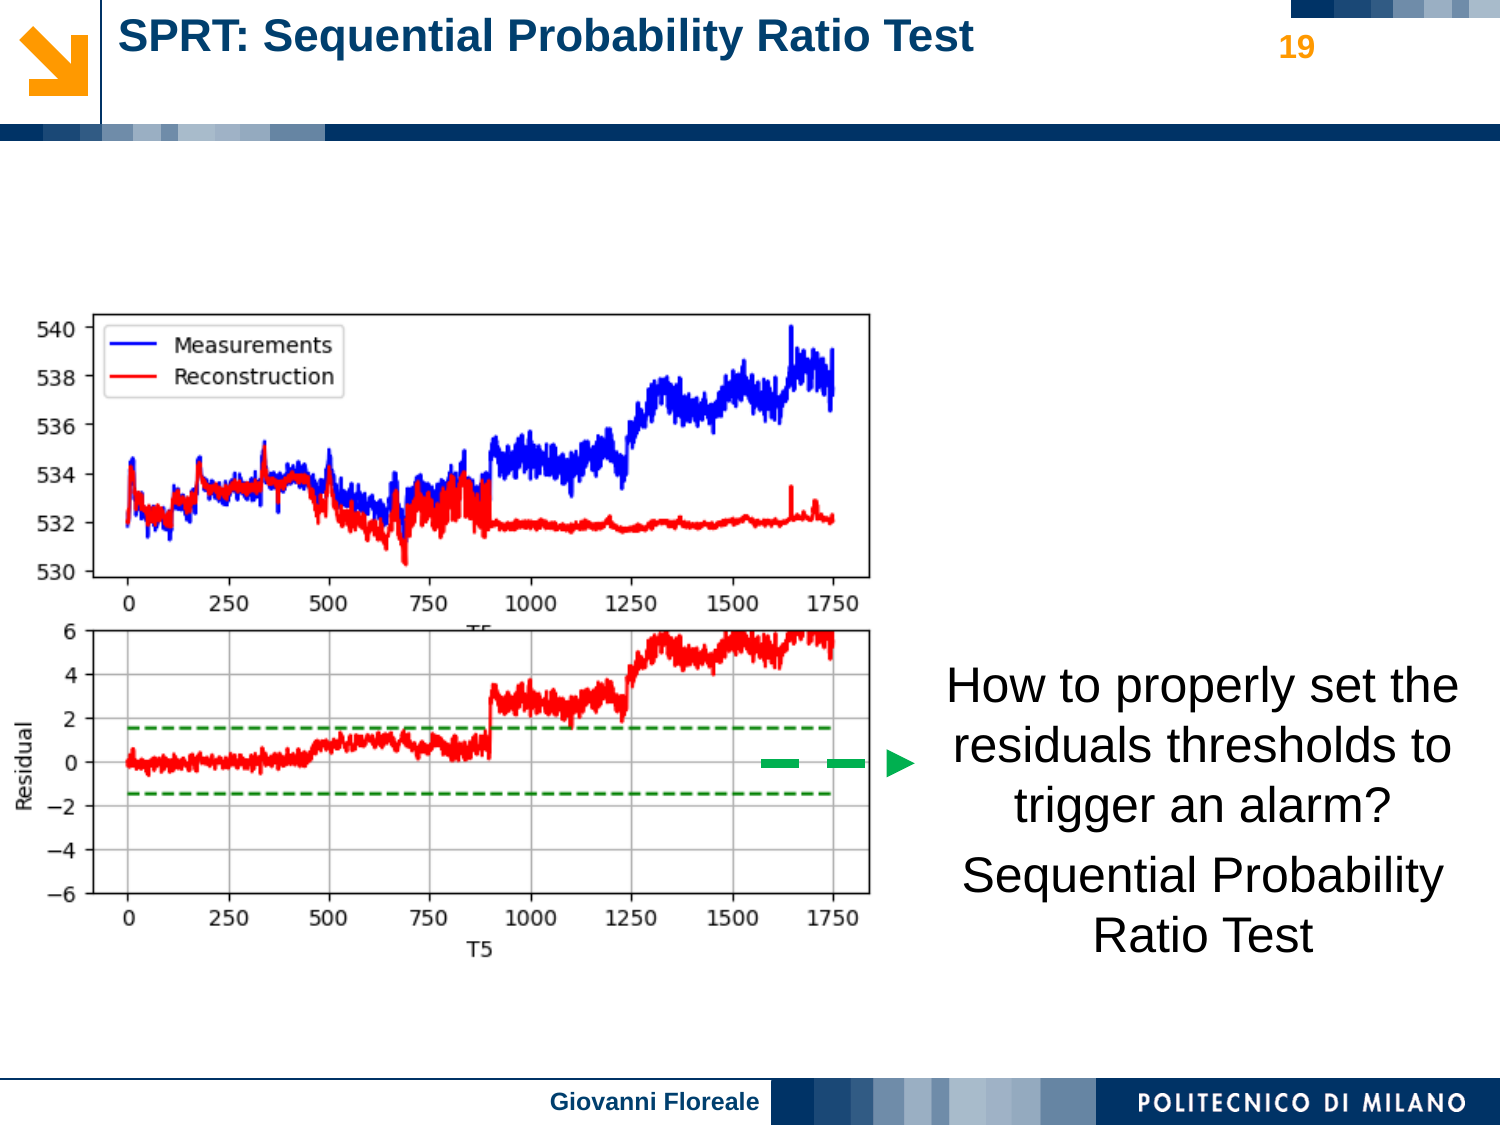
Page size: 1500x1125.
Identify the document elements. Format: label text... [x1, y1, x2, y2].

picture [0, 1074, 1500, 1125]
text_box How to properly set the residuals thresholds to trigger an alarm? Sequential Probability Ratio Test [914, 645, 1492, 970]
picture [0, 0, 1500, 141]
title SPRT: Sequential Probability Ratio Test [117, 5, 1094, 144]
picture [0, 299, 883, 976]
slide_number 19 [1269, 24, 1493, 66]
